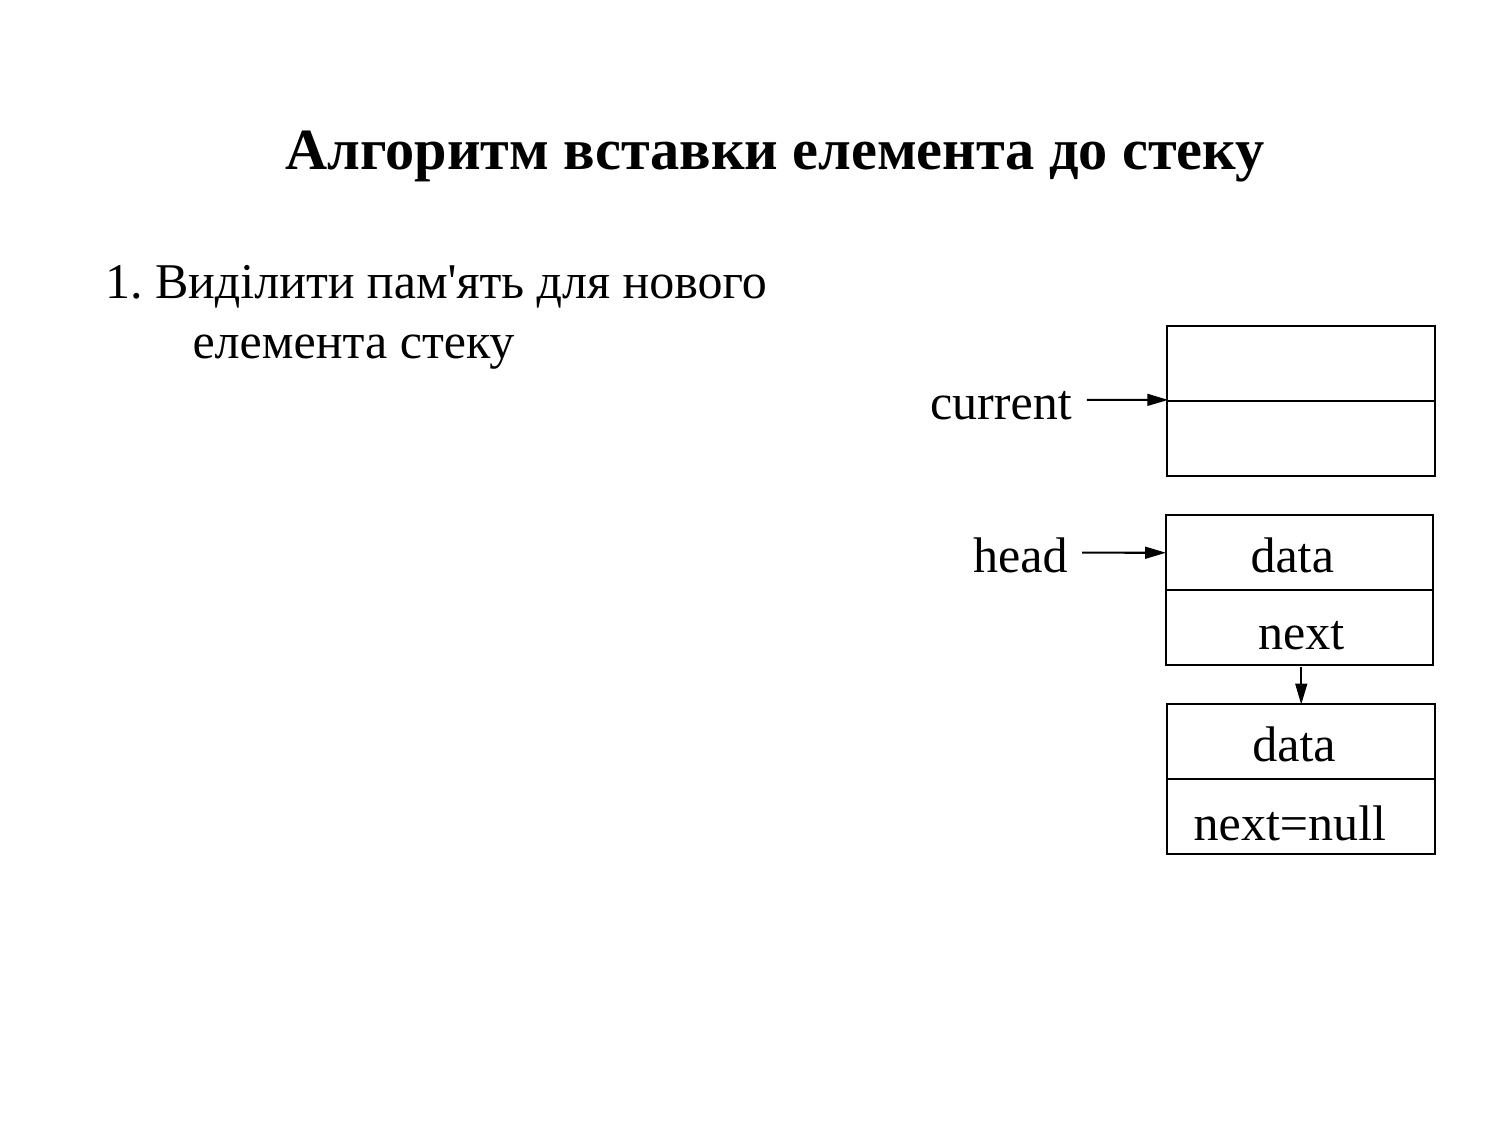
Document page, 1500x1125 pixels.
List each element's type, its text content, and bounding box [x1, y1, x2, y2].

title Алгоритм вставки елемента до стеку [112, 89, 1439, 203]
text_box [915, 326, 1436, 859]
list 1. Виділити пам'ять для нового елемента стеку [0, 241, 857, 392]
